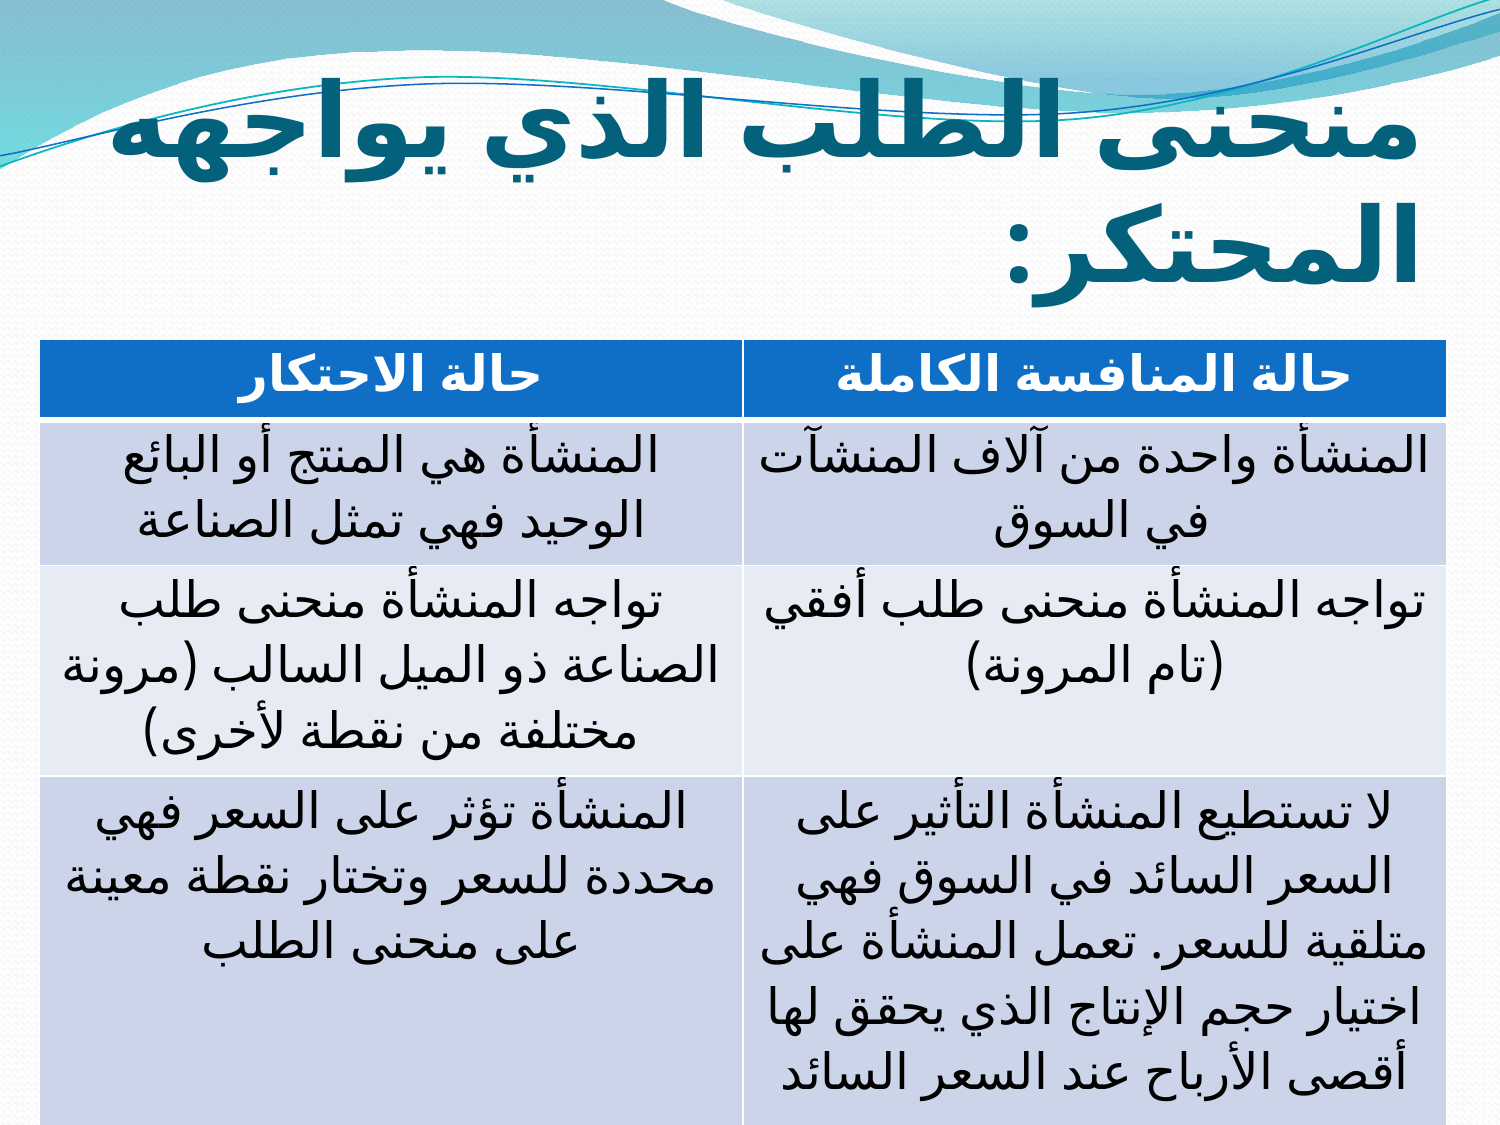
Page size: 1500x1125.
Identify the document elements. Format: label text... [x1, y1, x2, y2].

table_header حالة المنافسة الكاملة [744, 340, 1446, 417]
table_cell تواجه المنشأة منحنى طلب أفقي (تام المرونة) [744, 566, 1446, 775]
table_cell المنشأة واحدة من آلاف المنشآت في السوق [744, 423, 1446, 565]
title منحنى الطلب الذي يواجهه المحتكر: [75, 115, 1425, 303]
slide_number 10 [1299, 1042, 1425, 1103]
table_cell المنشأة تؤثر على السعر فهي محددة للسعر وتختار نقطة معينة على منحنى الطلب [40, 777, 742, 1125]
table_cell المنشأة هي المنتج أو البائع الوحيد فهي تمثل الصناعة [40, 423, 742, 565]
table_header حالة الاحتكار [40, 340, 742, 417]
table_cell لا تستطيع المنشأة التأثير على السعر السائد في السوق فهي متلقية للسعر. تعمل المنشأة على اختيار حجم الإنتاج الذي يحقق لها أقصى الأرباح عند السعر السائد [744, 777, 1446, 1125]
table_cell تواجه المنشأة منحنى طلب الصناعة ذو الميل السالب (مرونة مختلفة من نقطة لأخرى) [40, 566, 742, 775]
